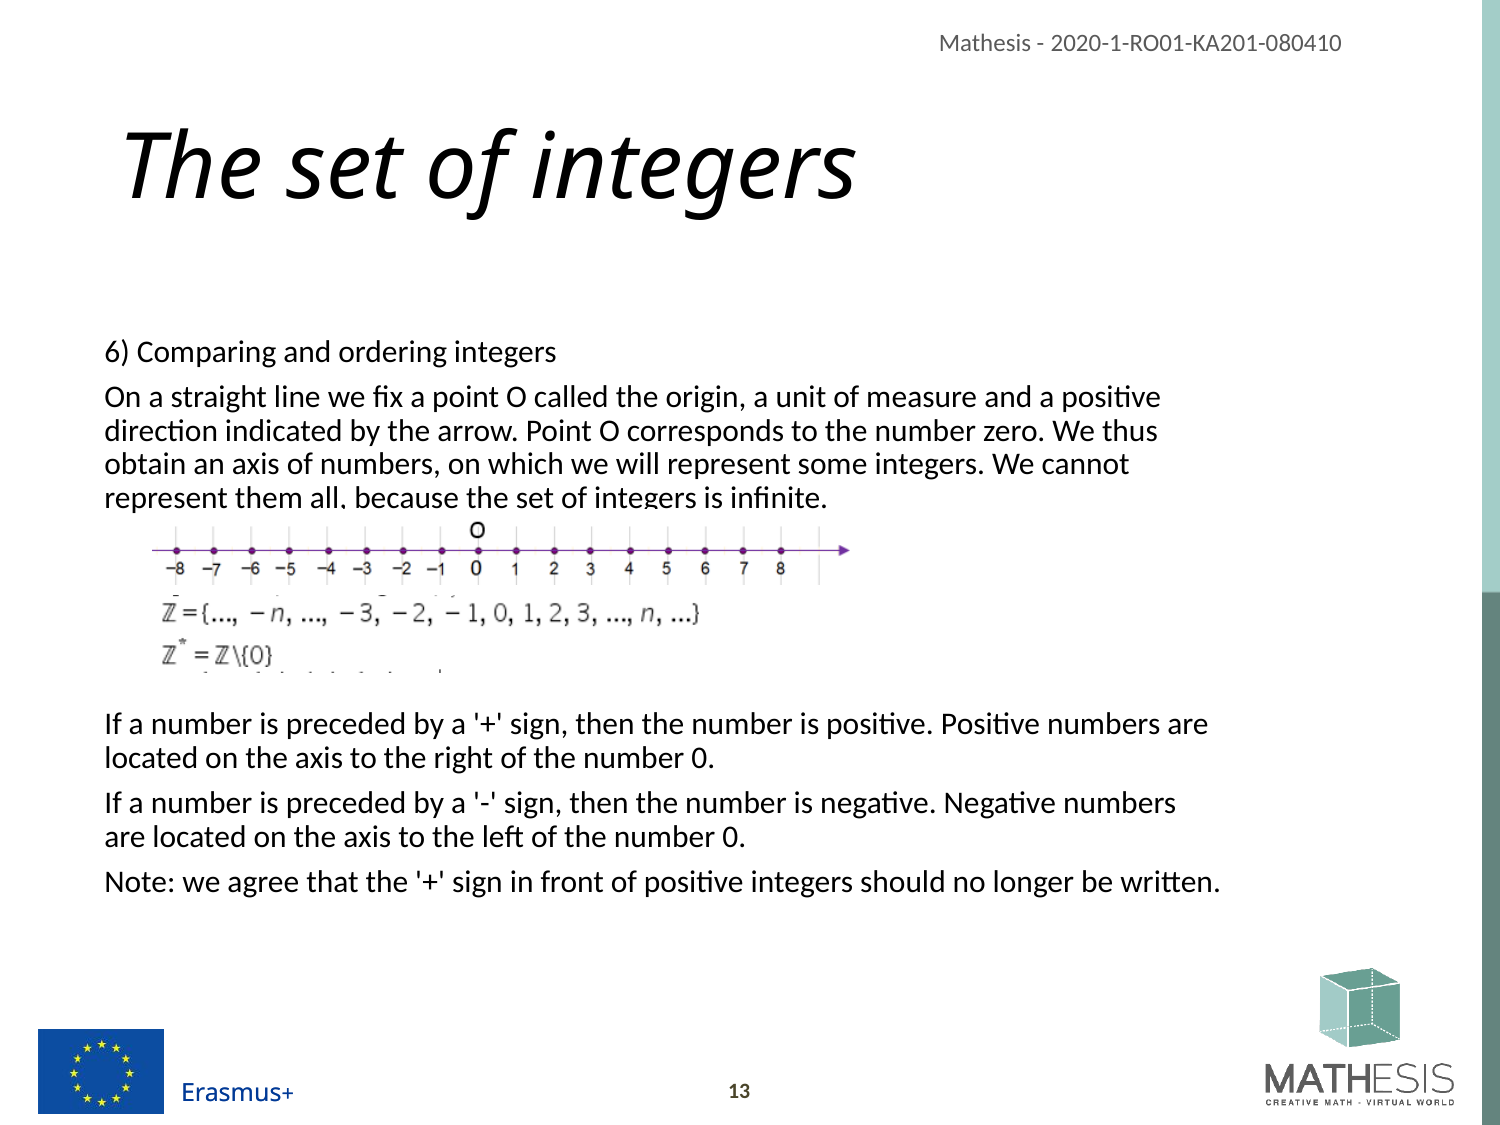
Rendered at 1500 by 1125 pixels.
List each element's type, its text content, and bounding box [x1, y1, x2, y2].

title The set of integers [103, 59, 1397, 278]
list 6) Comparing and ordering integers On a straight line we fix a point O called the origin, a unit of measure and a positive direction indicated by the arrow. Point O corresponds to the number zero. We thus obtain an axis of numbers, on which we will represent some integers. We cannot represent them all, because the set of integers is infinite. If a number is preceded by a '+' sign, then the number is positive. Positive numbers are located on the axis to the right of the number 0. If a number is preceded by a '-' sign, then the number is negative. Negative numbers are located on the axis to the left of the number 0. Note: we agree that the '+' sign in front of positive integers should no longer be written. [89, 327, 1239, 921]
picture [38, 1029, 164, 1114]
picture [152, 595, 741, 673]
picture [152, 509, 858, 586]
